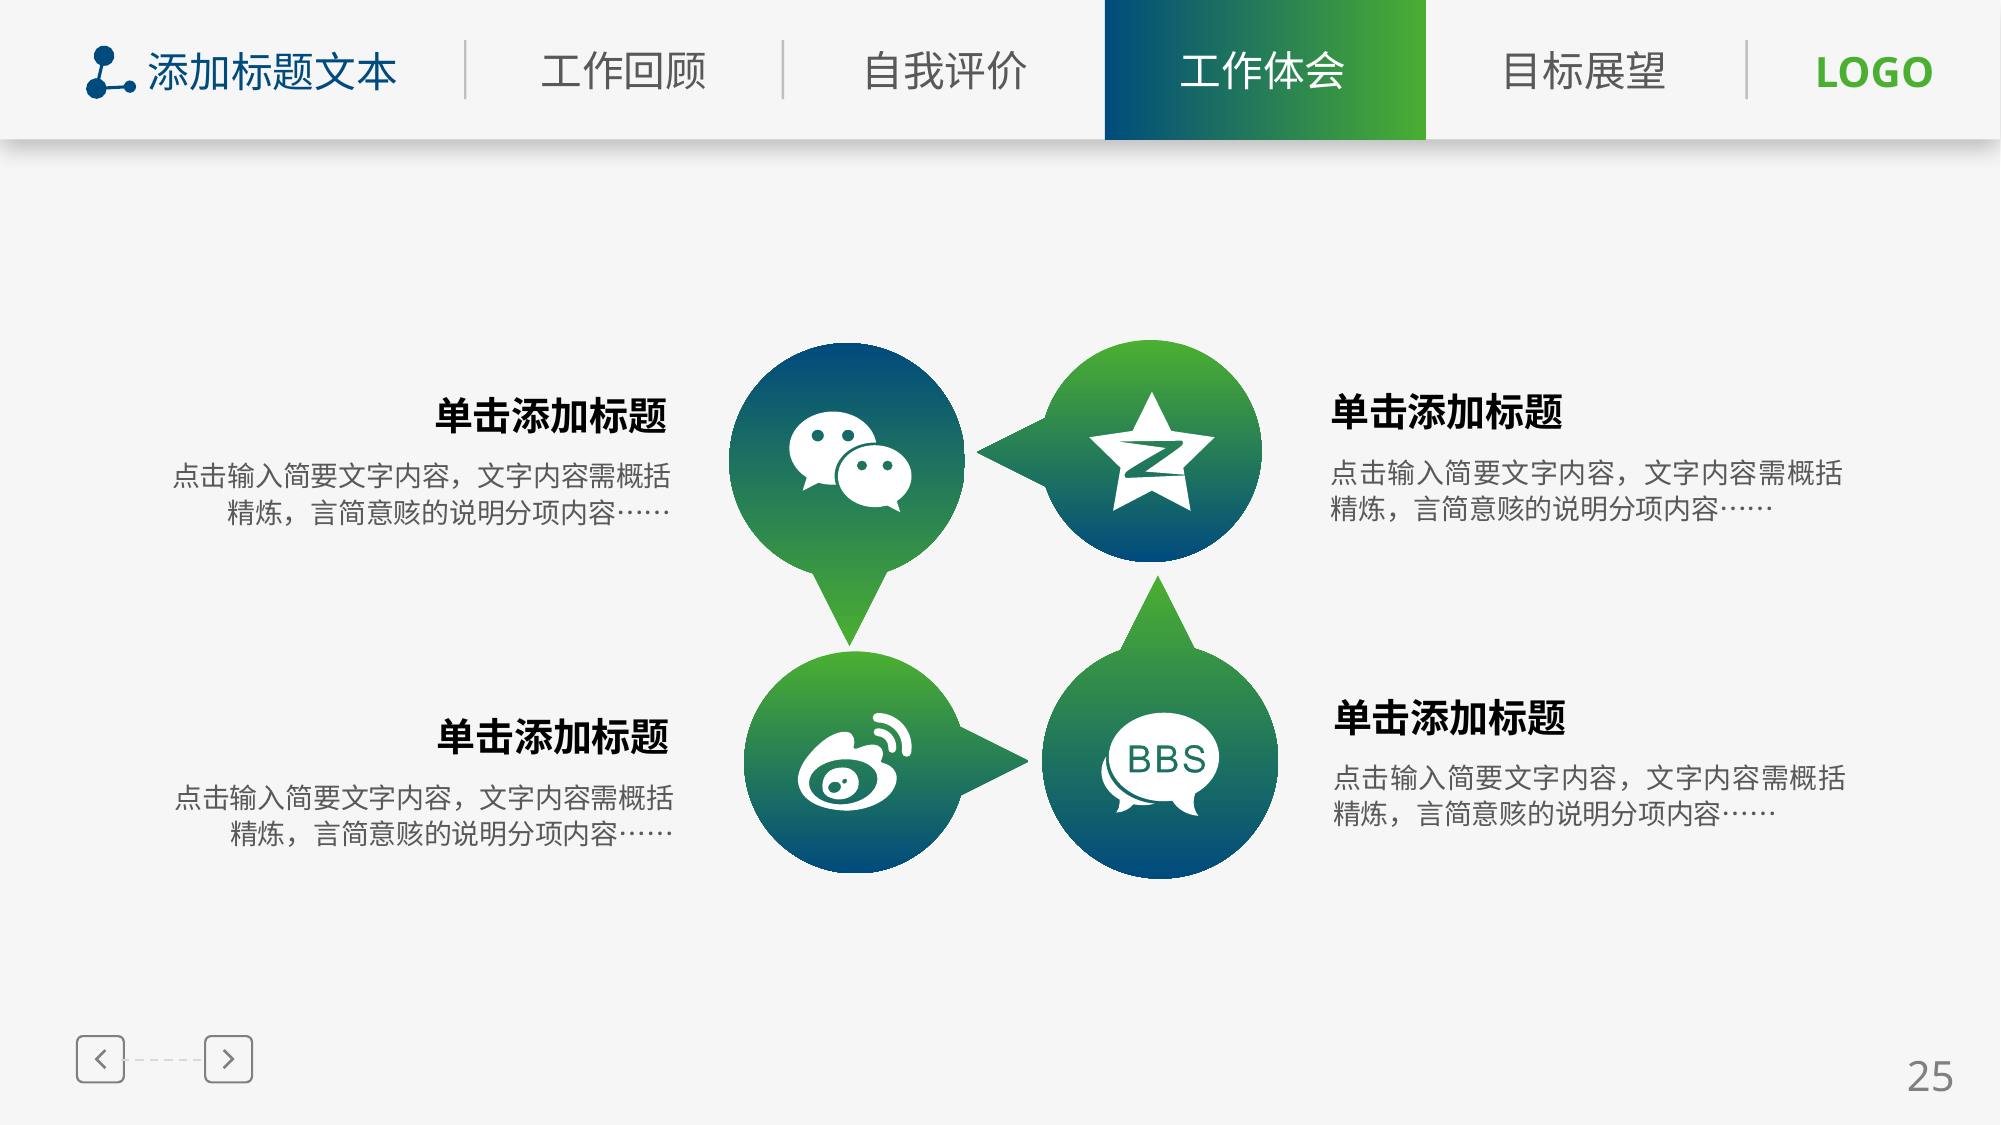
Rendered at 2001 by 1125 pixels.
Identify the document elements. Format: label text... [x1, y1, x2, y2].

text_box 单击添加标题 [161, 712, 669, 760]
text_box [796, 712, 912, 813]
text_box [727, 341, 968, 610]
text_box 单击添加标题 [1330, 387, 1839, 435]
text_box 点击输入简要文字内容，文字内容需概括精炼，言简意赅的说明分项内容…… [1333, 758, 1846, 831]
text_box [1108, 712, 1220, 816]
text_box 点击输入简要文字内容，文字内容需概括精炼，言简意赅的说明分项内容…… [161, 777, 674, 850]
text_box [999, 299, 1233, 603]
text_box [1101, 756, 1155, 813]
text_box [92, 38, 429, 105]
text_box 单击添加标题 [1333, 693, 1842, 741]
text_box [1040, 611, 1281, 881]
text_box 点击输入简要文字内容，文字内容需概括精炼，言简意赅的说明分项内容…… [1330, 452, 1844, 525]
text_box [789, 411, 912, 513]
text_box 单击添加标题 [158, 391, 667, 439]
text_box 点击输入简要文字内容，文字内容需概括精炼，言简意赅的说明分项内容…… [158, 456, 672, 529]
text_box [773, 611, 1007, 914]
